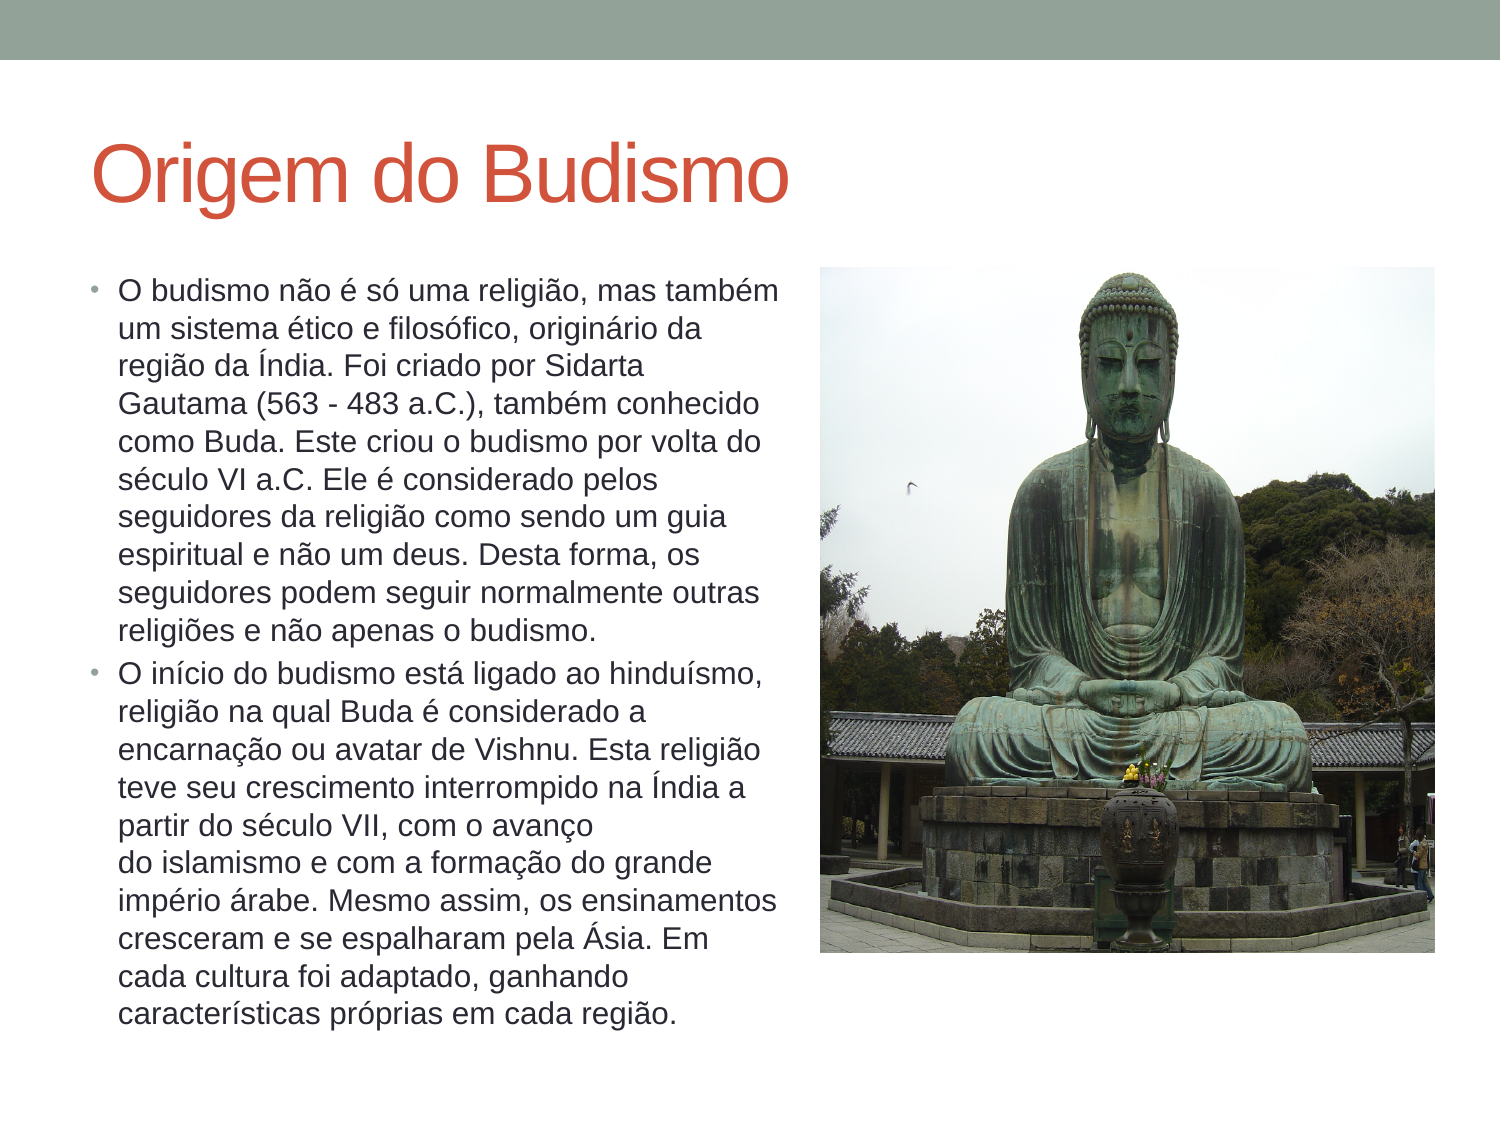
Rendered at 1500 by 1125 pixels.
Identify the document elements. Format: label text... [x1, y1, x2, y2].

title Origem do Budismo [75, 87, 1425, 250]
list O budismo não é só uma religião, mas também um sistema ético e filosófico, originário da região da Índia. Foi criado por Sidarta Gautama (563 - 483 a.C.), também conhecido como Buda. Este criou o budismo por volta do século VI a.C. Ele é considerado pelos seguidores da religião como sendo um guia espiritual e não um deus. Desta forma, os seguidores podem seguir normalmente outras religiões e não apenas o budismo. O início do budismo está ligado ao hinduísmo, religião na qual Buda é considerado a encarnação ou avatar de Vishnu. Esta religião teve seu crescimento interrompido na Índia a partir do século VII, com o avanço do islamismo e com a formação do grande império árabe. Mesmo assim, os ensinamentos cresceram e se espalharam pela Ásia. Em cada cultura foi adaptado, ganhando características próprias em cada região. [75, 262, 798, 1063]
picture [820, 266, 1436, 953]
